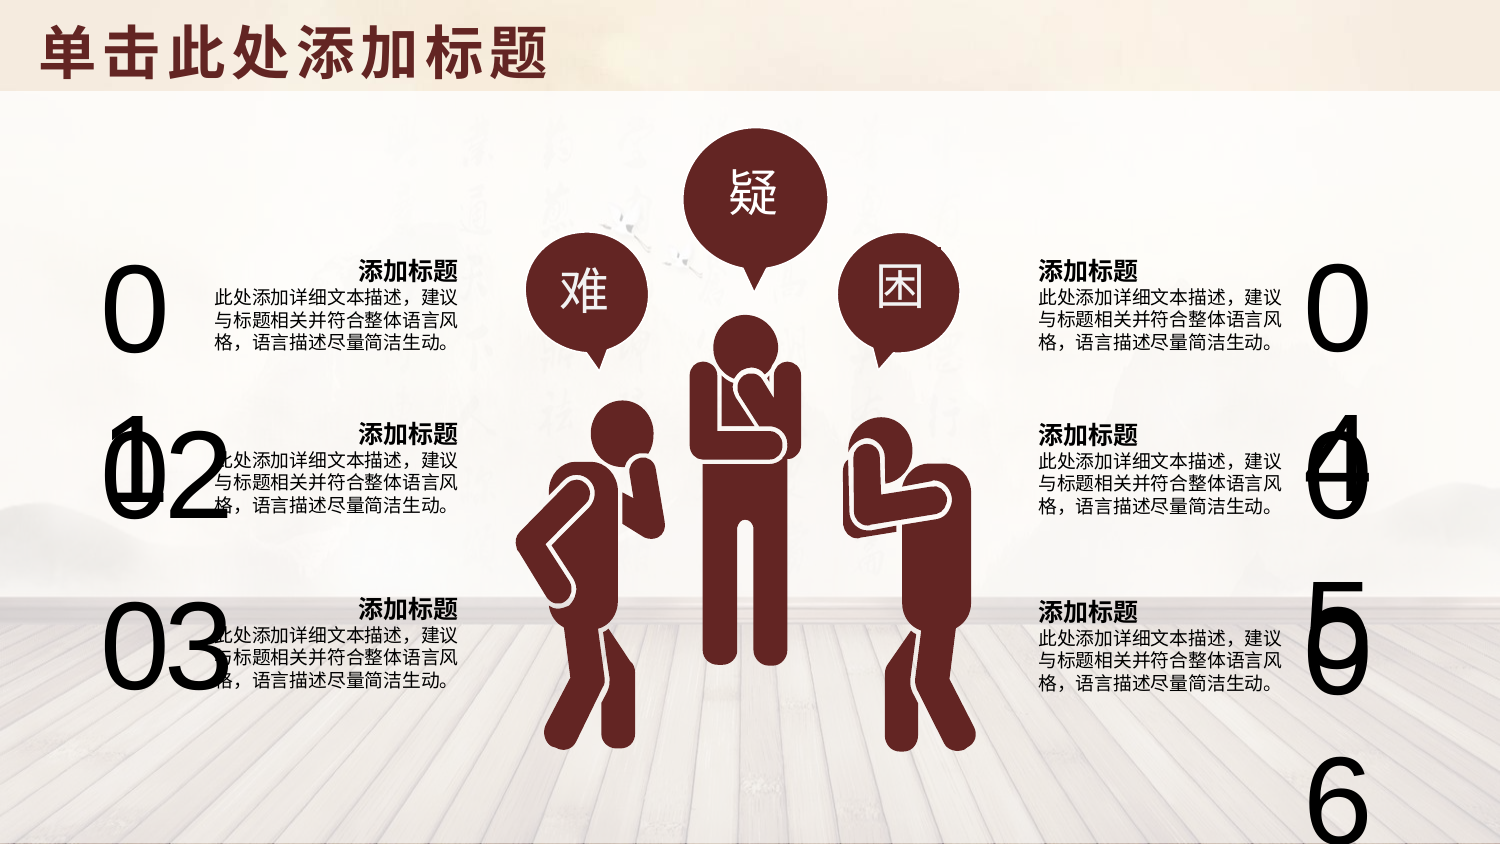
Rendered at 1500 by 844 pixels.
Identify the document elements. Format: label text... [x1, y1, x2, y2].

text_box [1022, 561, 1424, 844]
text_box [1023, 385, 1424, 561]
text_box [85, 385, 474, 553]
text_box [514, 127, 979, 753]
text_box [85, 219, 474, 385]
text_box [1023, 218, 1424, 385]
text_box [85, 557, 474, 725]
picture [0, 0, 1500, 91]
text_box 单击此处添加标题 [23, 8, 564, 94]
